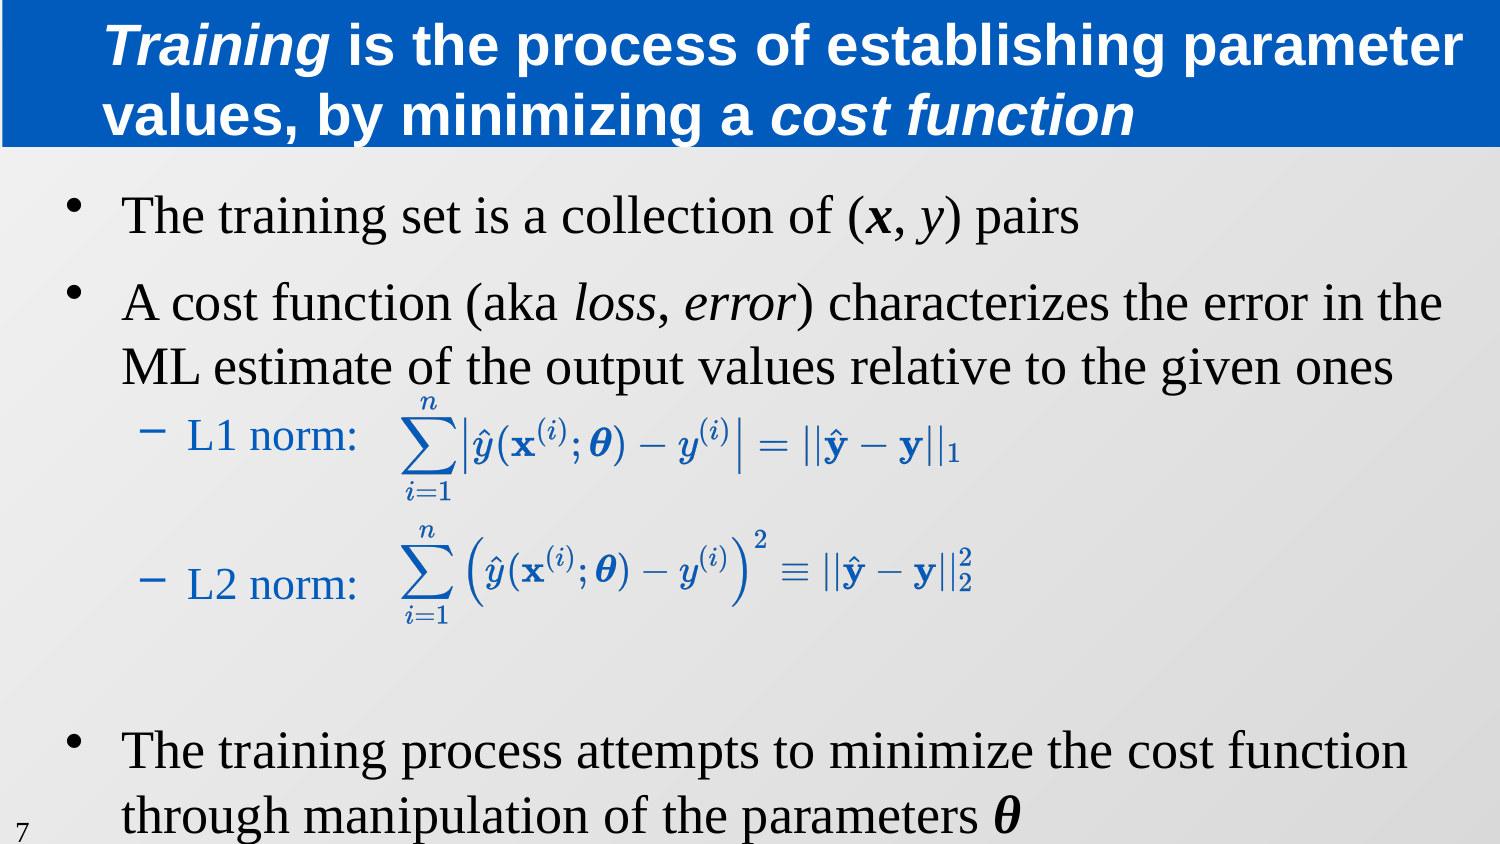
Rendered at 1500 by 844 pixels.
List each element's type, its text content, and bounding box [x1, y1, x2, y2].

list The training set is a collection of (x, y) pairs A cost function (aka loss, error) characterizes the error in the ML estimate of the output values relative to the given ones L1 norm: L2 norm: The training process attempts to minimize the cost function through manipulation of the parameters θ [49, 171, 1488, 760]
title Training is the process of establishing parameter values, by minimizing a cost function [87, 0, 1488, 147]
slide_number 7 [0, 806, 101, 844]
picture [399, 521, 975, 630]
picture [399, 391, 963, 507]
